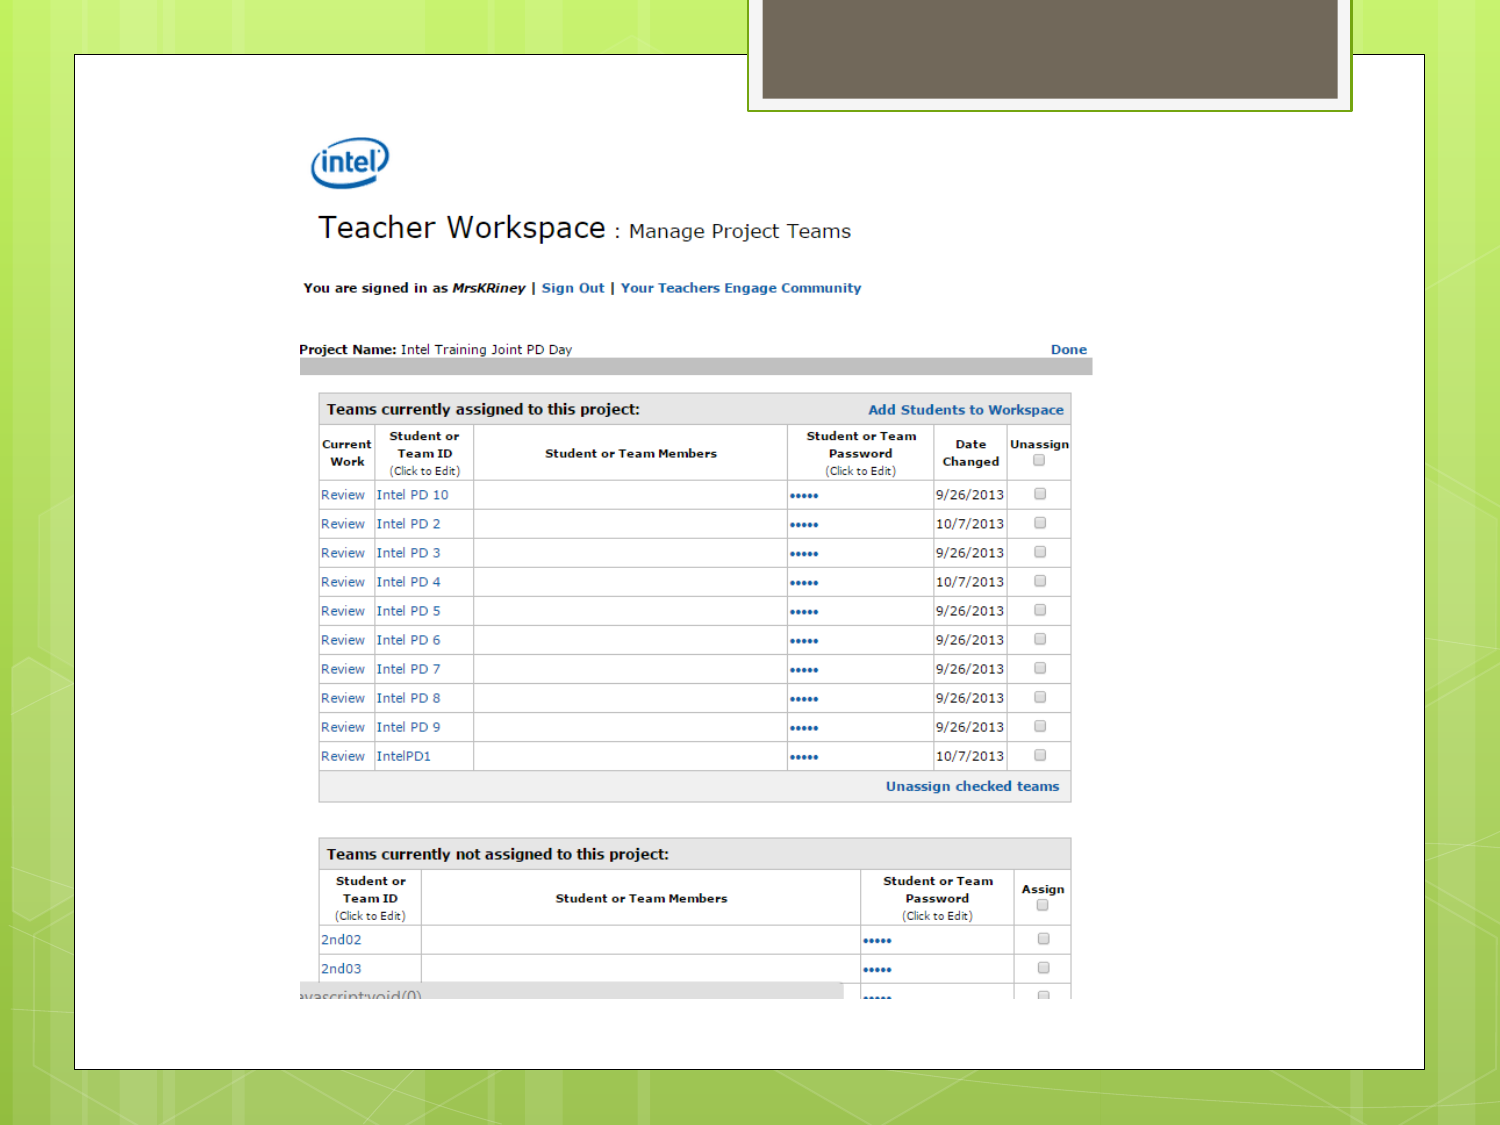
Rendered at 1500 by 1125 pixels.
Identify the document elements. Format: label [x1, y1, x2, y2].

picture [299, 137, 1117, 1000]
